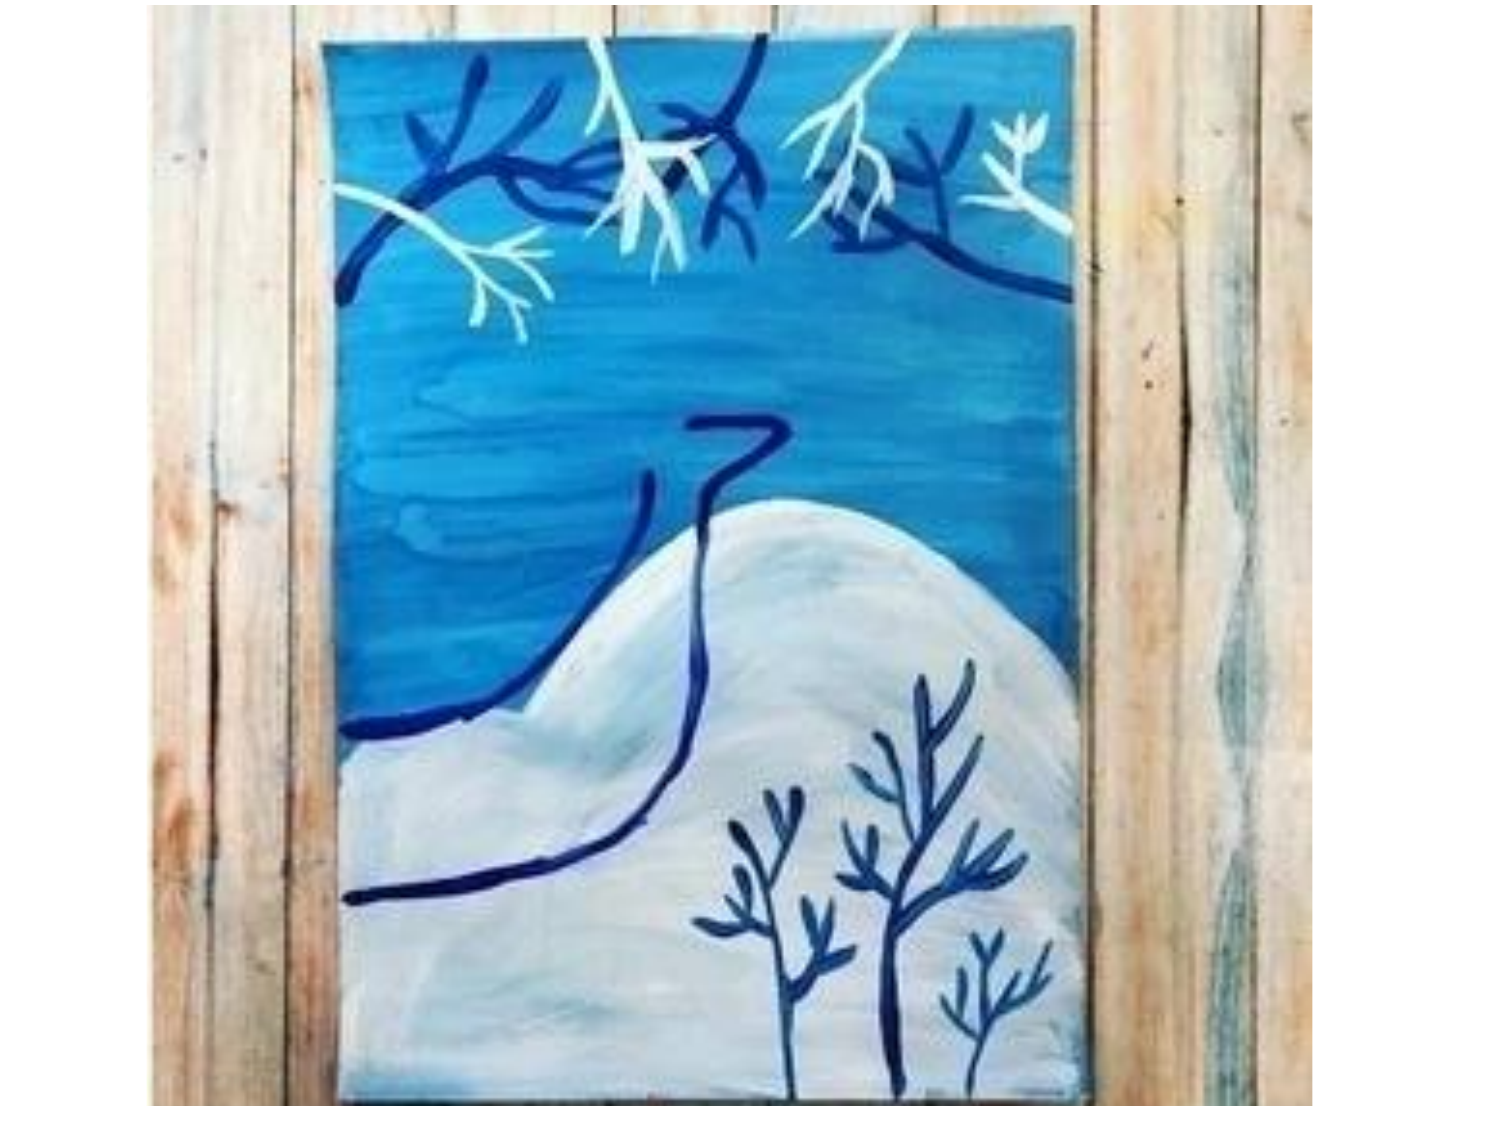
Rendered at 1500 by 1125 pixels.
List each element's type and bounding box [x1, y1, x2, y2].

picture [146, 5, 1313, 1107]
